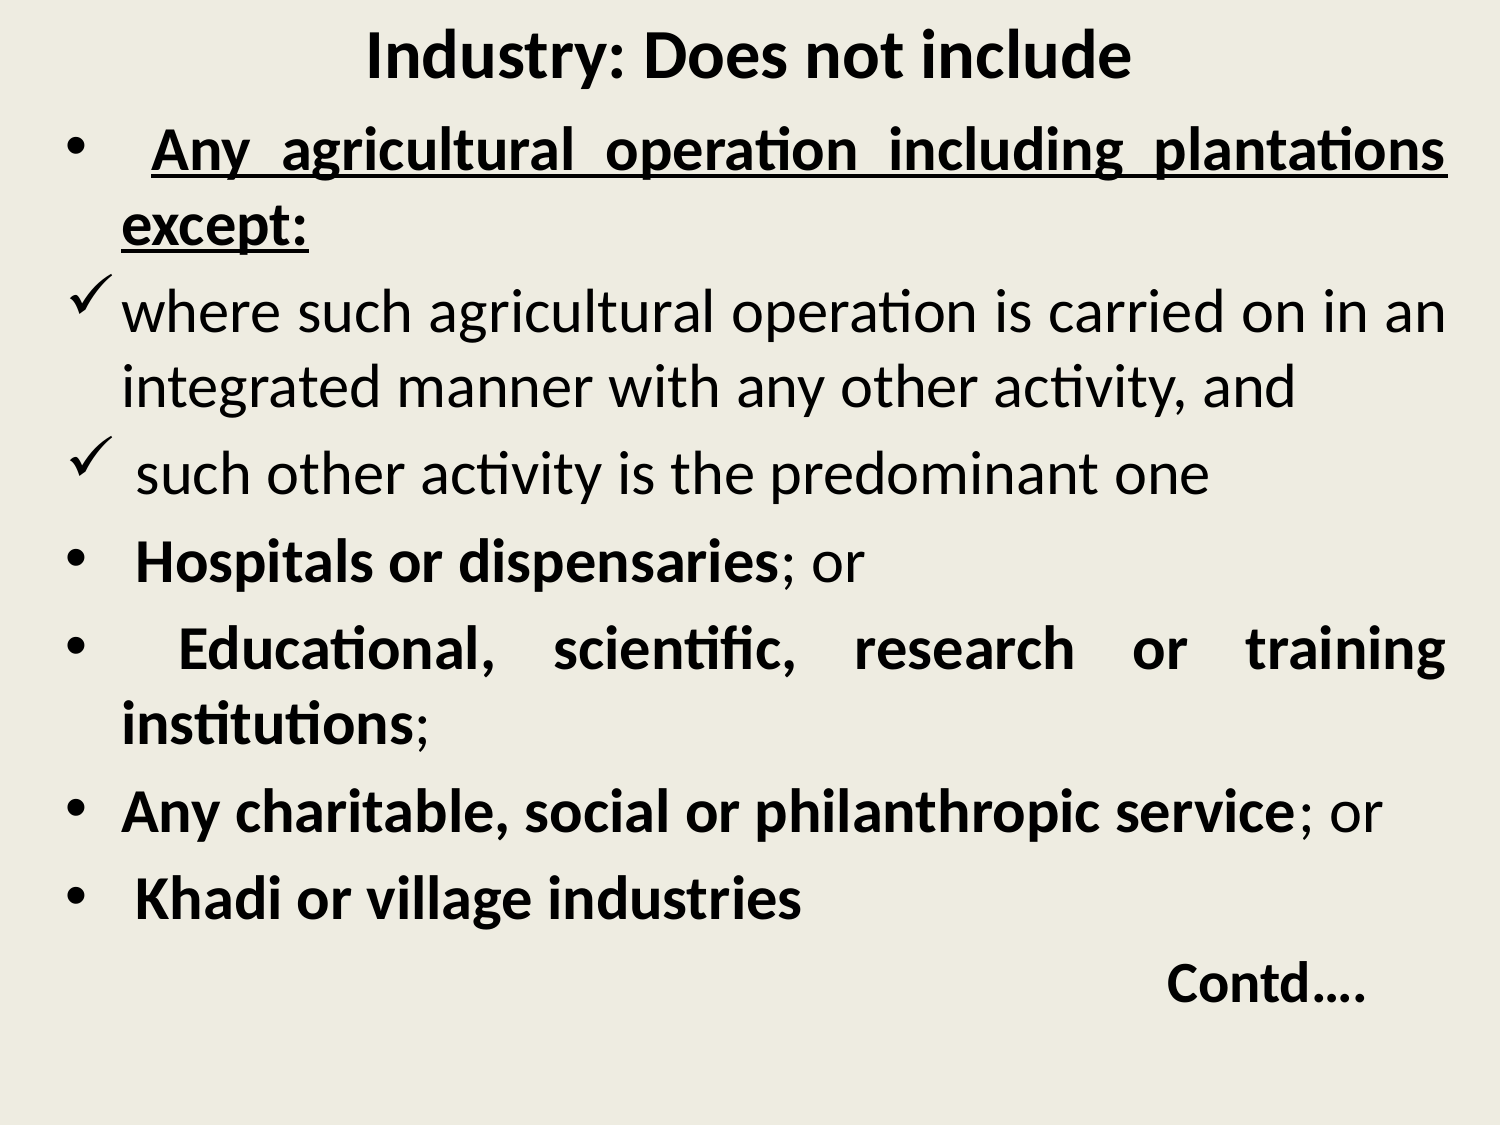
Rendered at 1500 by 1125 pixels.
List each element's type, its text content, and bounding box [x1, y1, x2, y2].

title Industry: Does not include [75, 0, 1425, 99]
list Any agricultural operation including plantations except: where such agricultural operation is carried on in an integrated manner with any other activity, and such other activity is the predominant one Hospitals or dispensaries; or Educational, scientific, research or training institutions; Any charitable, social or philanthropic service; or Khadi or village industries Contd…. [50, 99, 1463, 1125]
